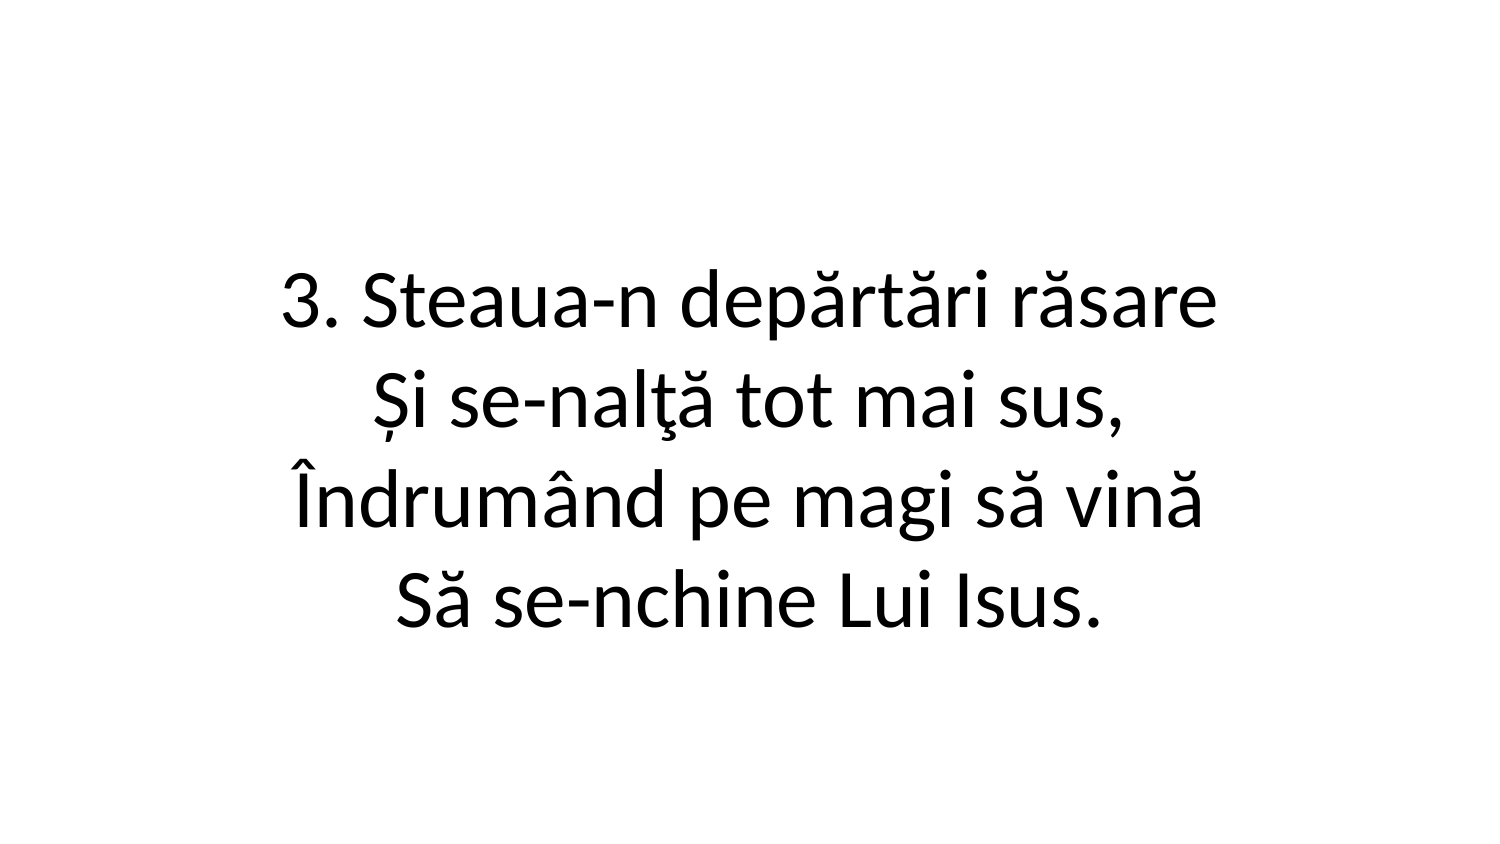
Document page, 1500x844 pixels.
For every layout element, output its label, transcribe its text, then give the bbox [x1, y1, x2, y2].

text_box 3. Steaua-n depărtări răsare Și se-nalţă tot mai sus, Îndrumând pe magi să vină Să se-nchine Lui Isus. [264, 192, 1236, 652]
